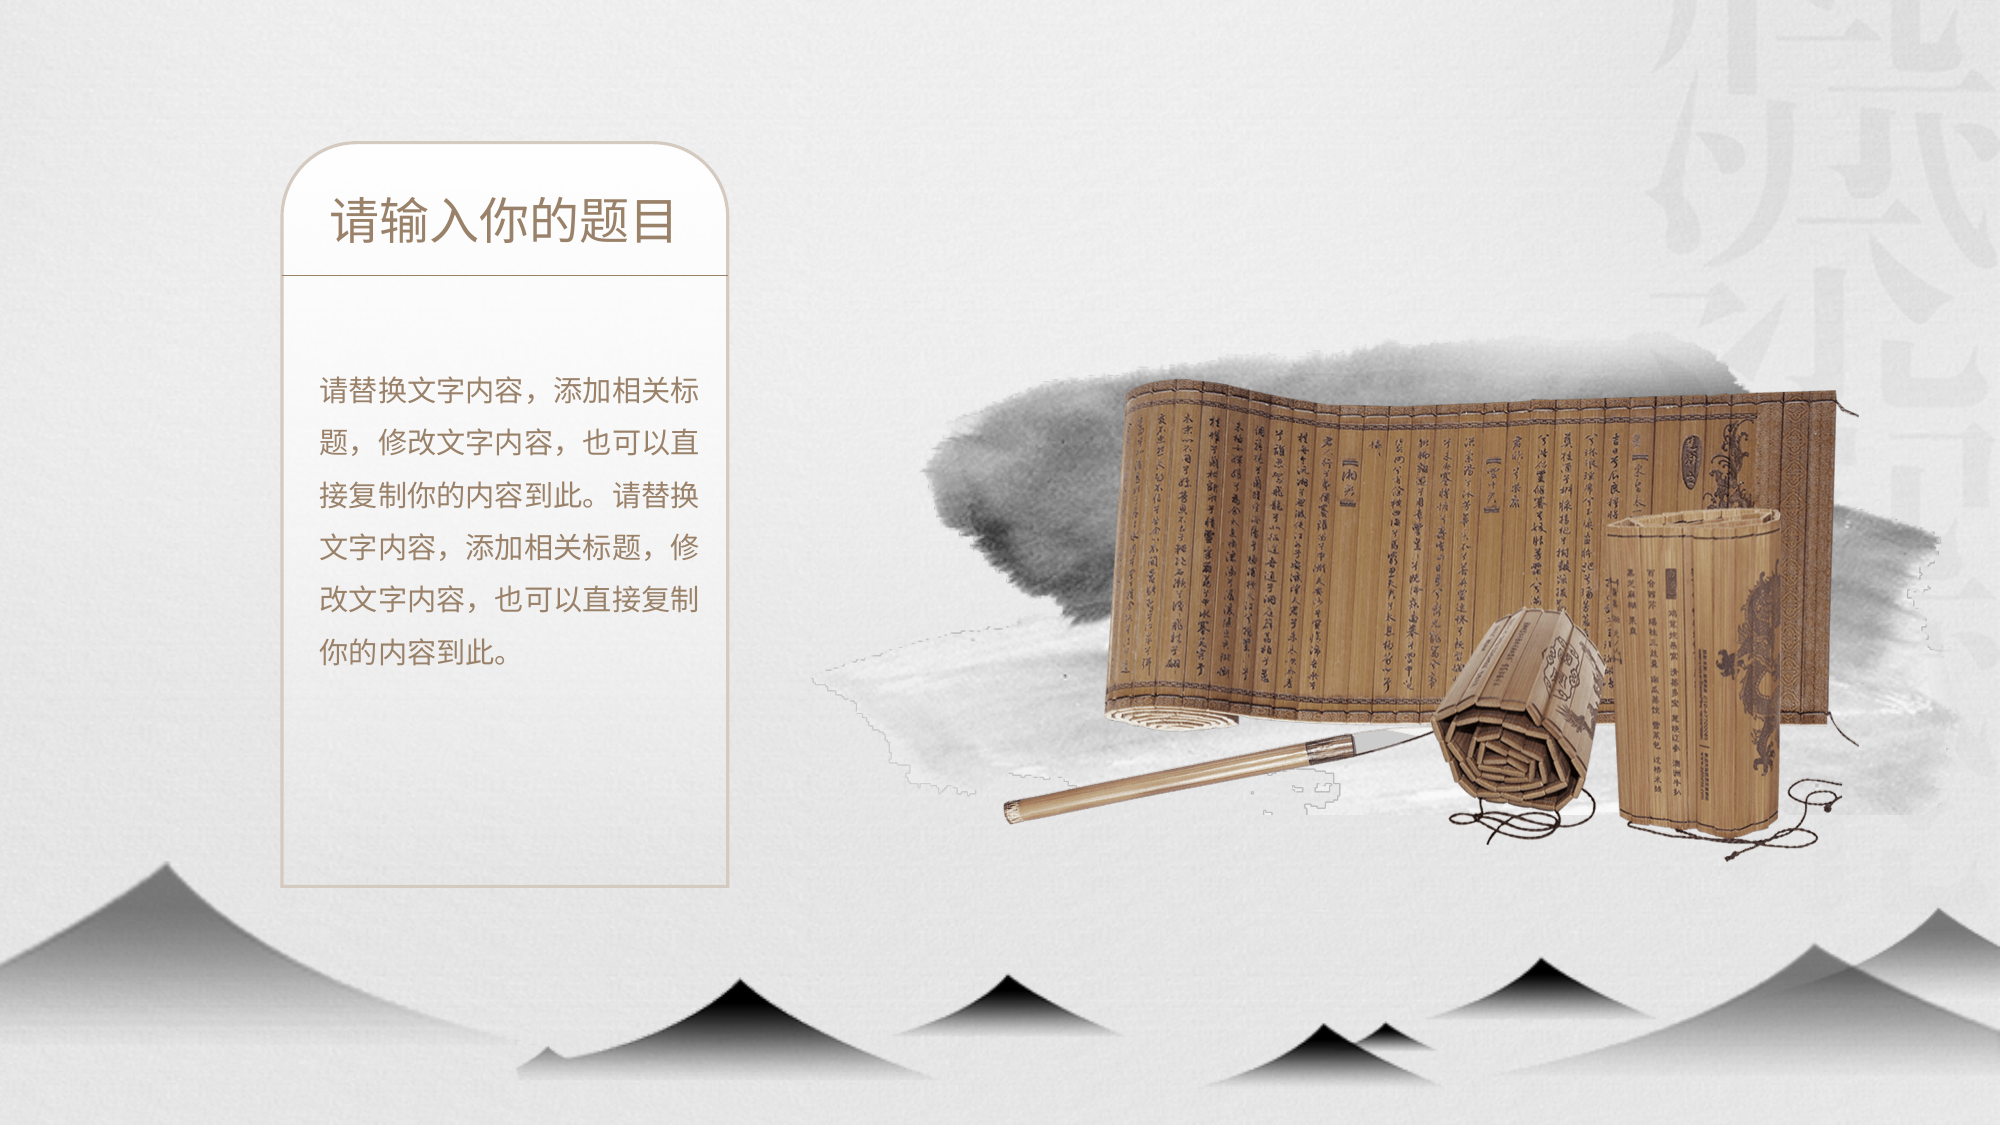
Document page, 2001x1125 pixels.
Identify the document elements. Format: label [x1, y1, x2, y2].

picture [0, 0, 2000, 1125]
text_box [281, 142, 728, 887]
